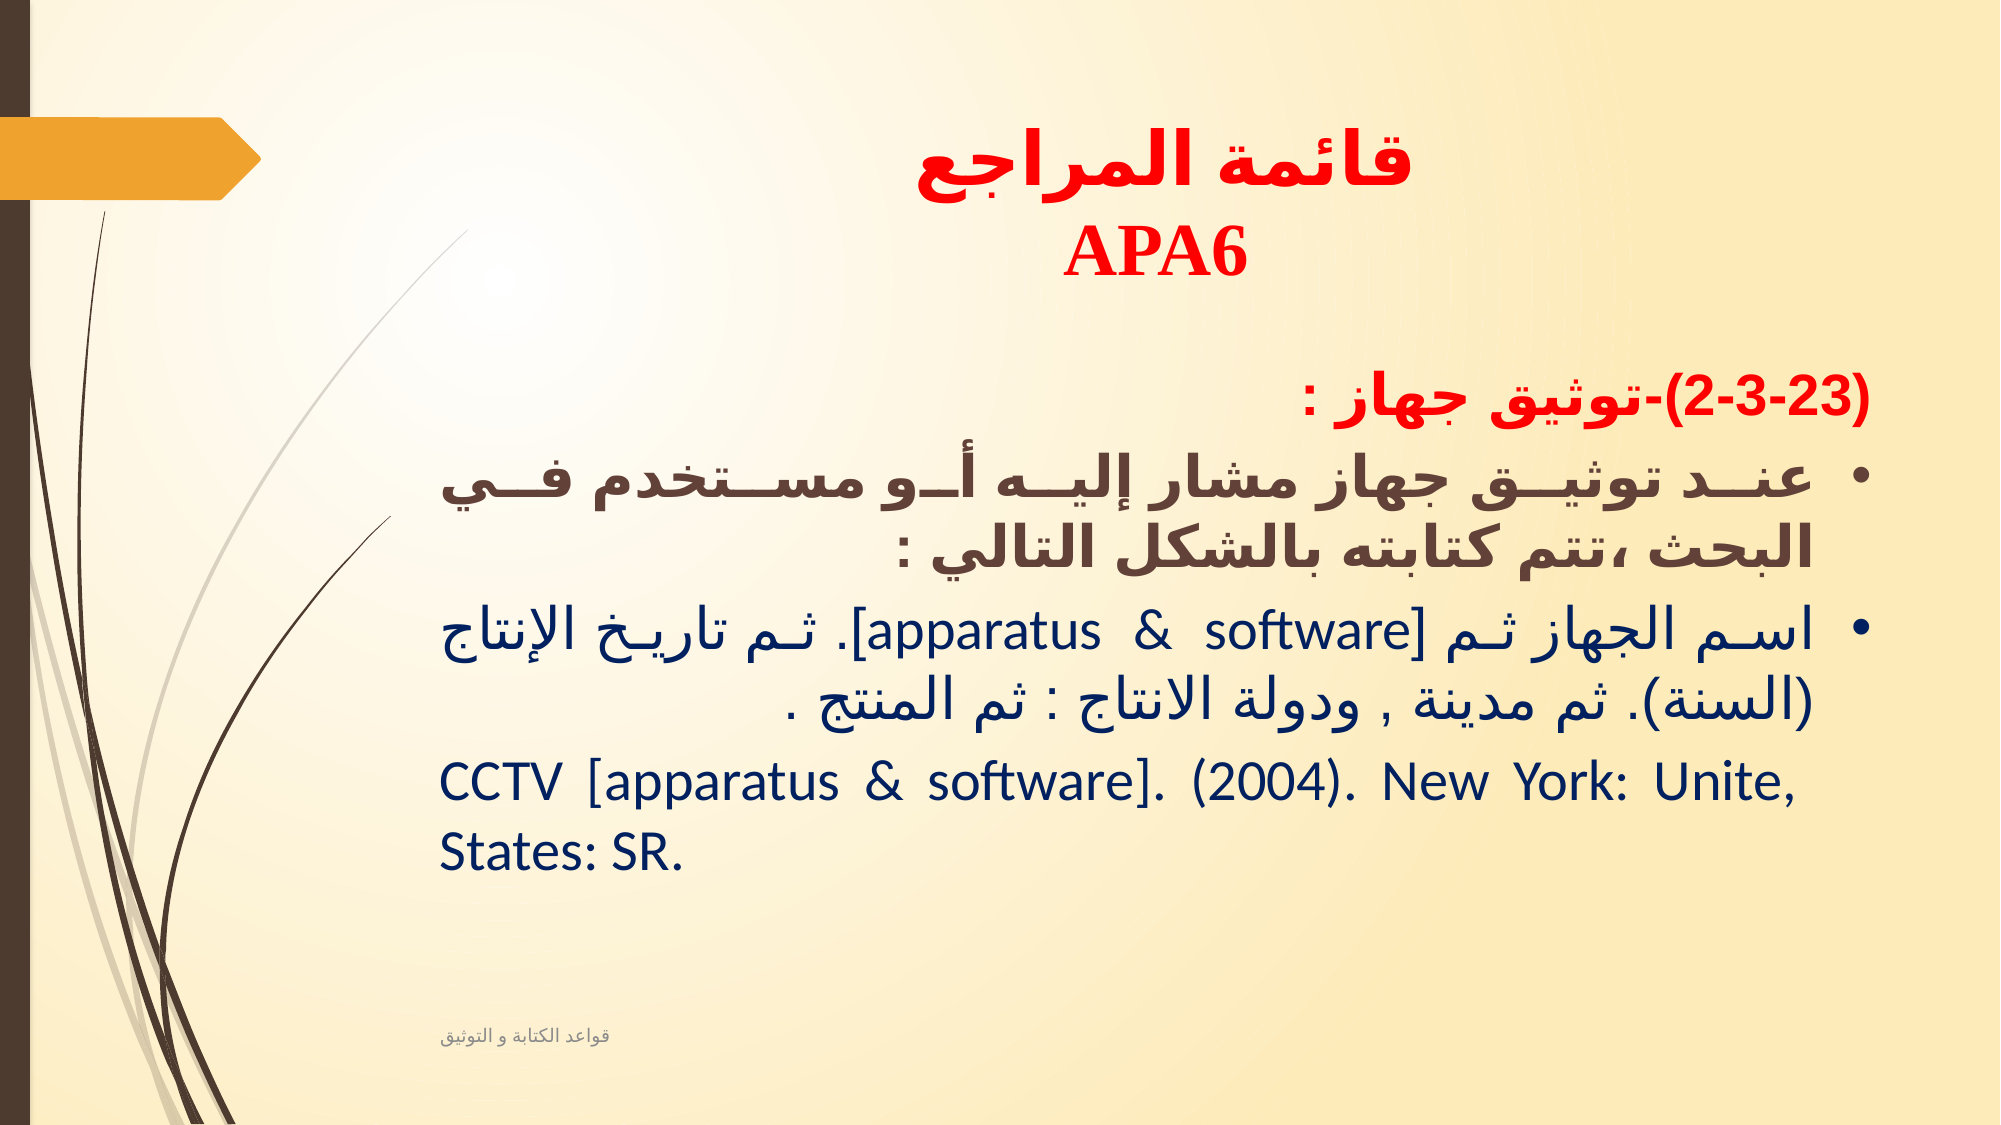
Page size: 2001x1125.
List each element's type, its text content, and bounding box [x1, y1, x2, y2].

title قائمة المراجع APA6 [425, 102, 1888, 313]
list (2-3-23)-توثيق جهاز : عند توثيق جهاز مشار إليه أو مستخدم في البحث ،تتم كتابته بالشكل التالي : اسم الجهاز ثم [apparatus & software]. ثم تاريخ الإنتاج (السنة). ثم مدينة , ودولة الانتاج : ثم المنتج . CCTV [apparatus & software]. (2004). New York: Unite, States: SR. [424, 350, 1888, 970]
footer قواعد الكتابة و التوثيق [424, 1006, 1675, 1067]
